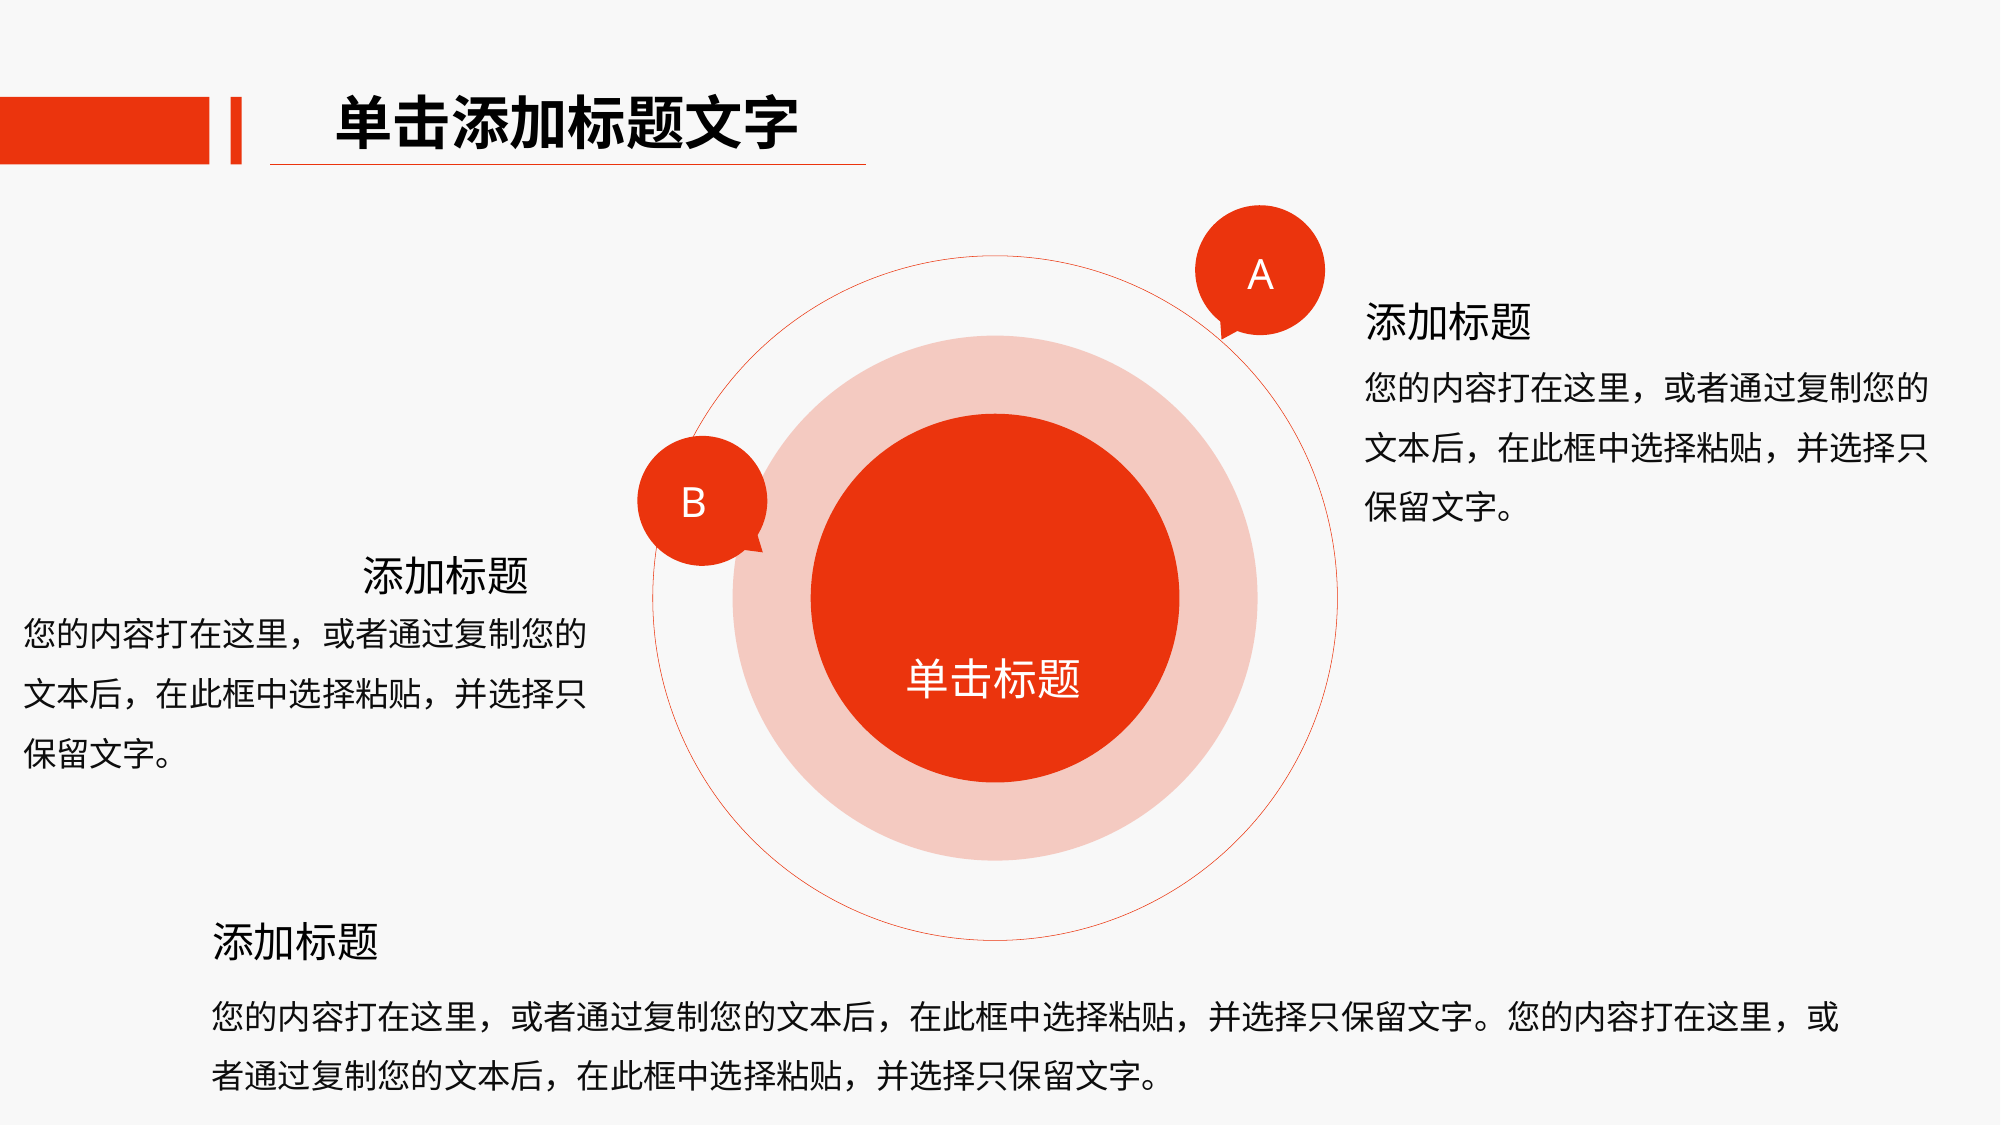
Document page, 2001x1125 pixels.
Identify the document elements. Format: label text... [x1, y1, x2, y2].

text_box [651, 254, 1339, 907]
text_box 单击添加标题文字 [320, 78, 816, 164]
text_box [1349, 288, 1977, 537]
text_box [0, 96, 210, 165]
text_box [196, 907, 1867, 1125]
picture [0, 0, 2001, 1125]
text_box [8, 541, 636, 784]
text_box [810, 413, 1180, 783]
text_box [1192, 204, 1323, 349]
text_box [636, 439, 781, 570]
text_box [230, 96, 243, 165]
